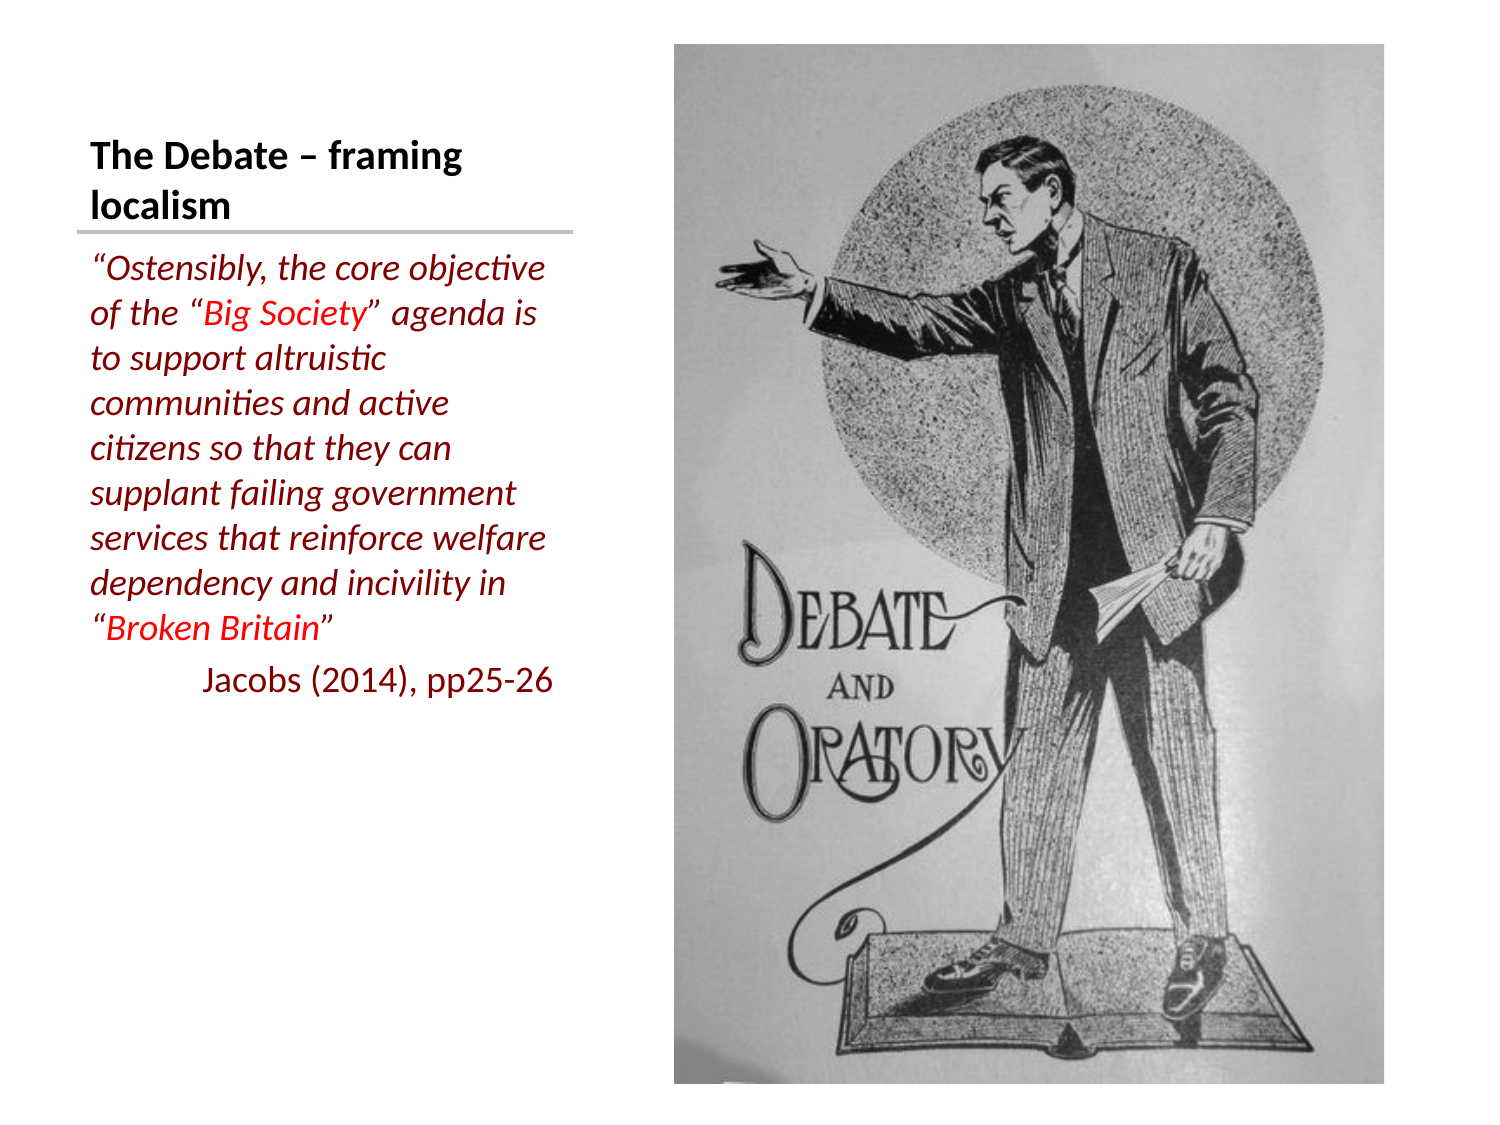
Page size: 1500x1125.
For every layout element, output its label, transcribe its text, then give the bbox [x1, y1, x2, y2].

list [668, 44, 1385, 1084]
title The Debate – framing localism [75, 44, 569, 234]
list “Ostensibly, the core objective of the “Big Society” agenda is to support altruistic communities and active citizens so that they can supplant failing government services that reinforce welfare dependency and incivility in “Broken Britain” Jacobs (2014), pp25-26 [75, 237, 569, 1005]
